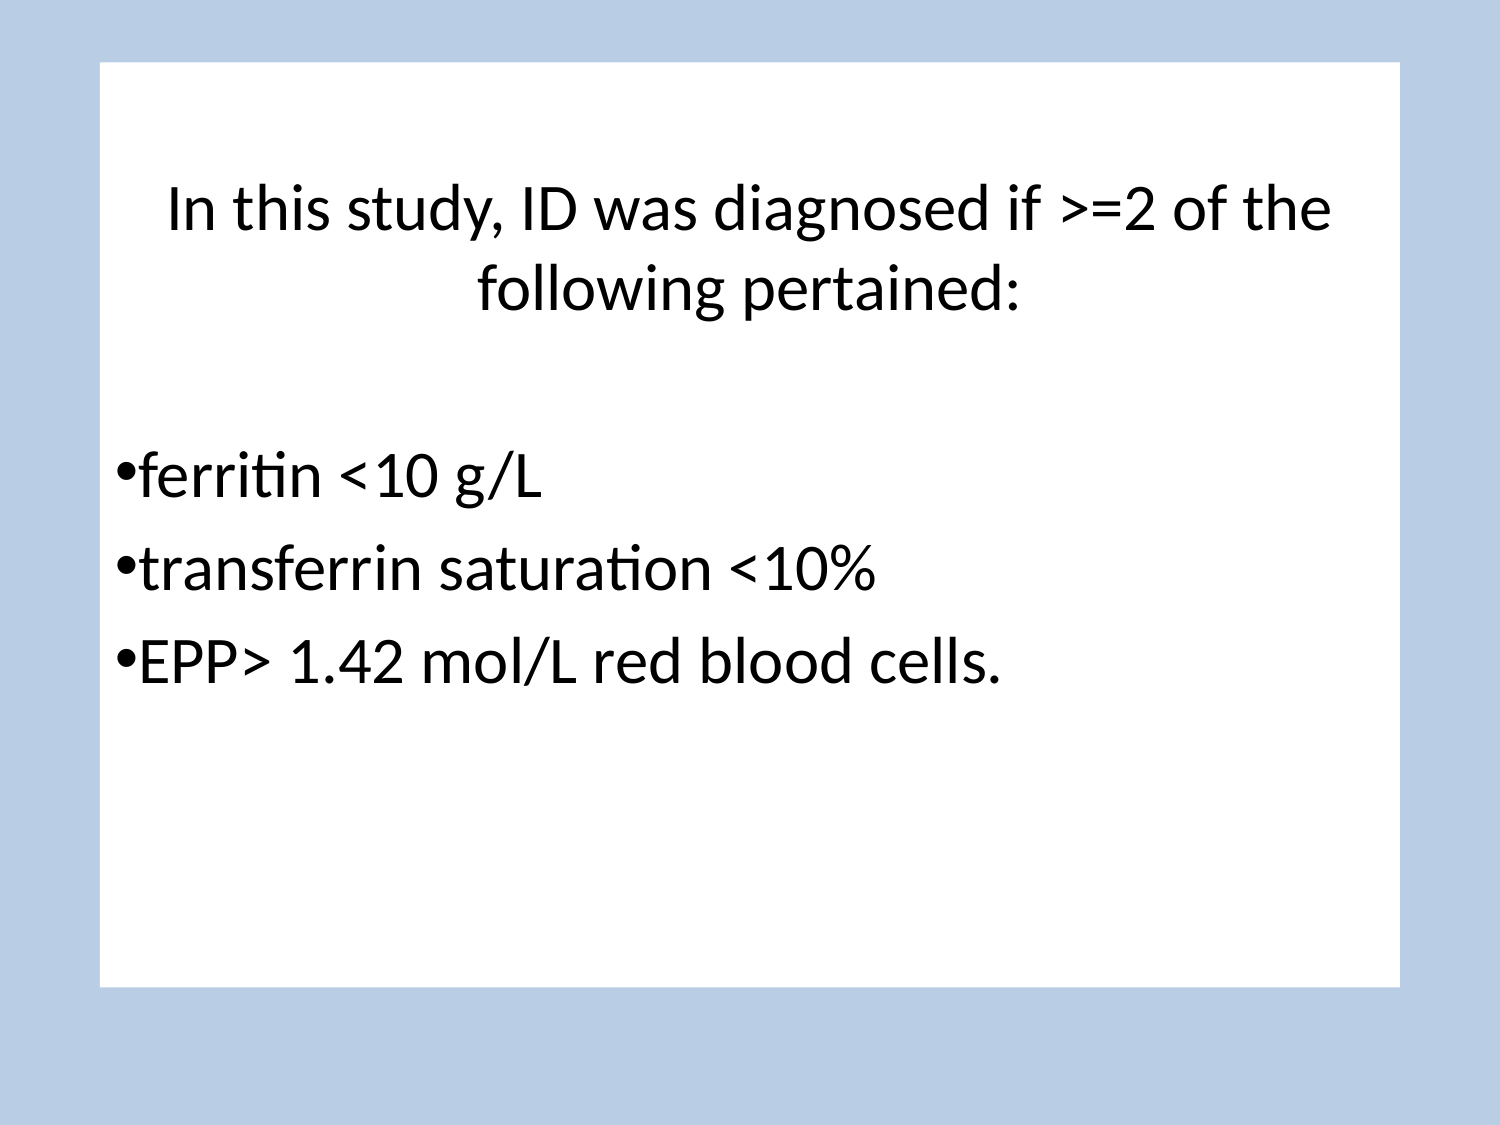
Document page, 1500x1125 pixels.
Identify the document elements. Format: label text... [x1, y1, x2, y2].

subtitle In this study, ID was diagnosed if >=2 of the following pertained: ferritin <10 g/L transferrin saturation <10% EPP> 1.42 mol/L red blood cells. [99, 62, 1400, 988]
